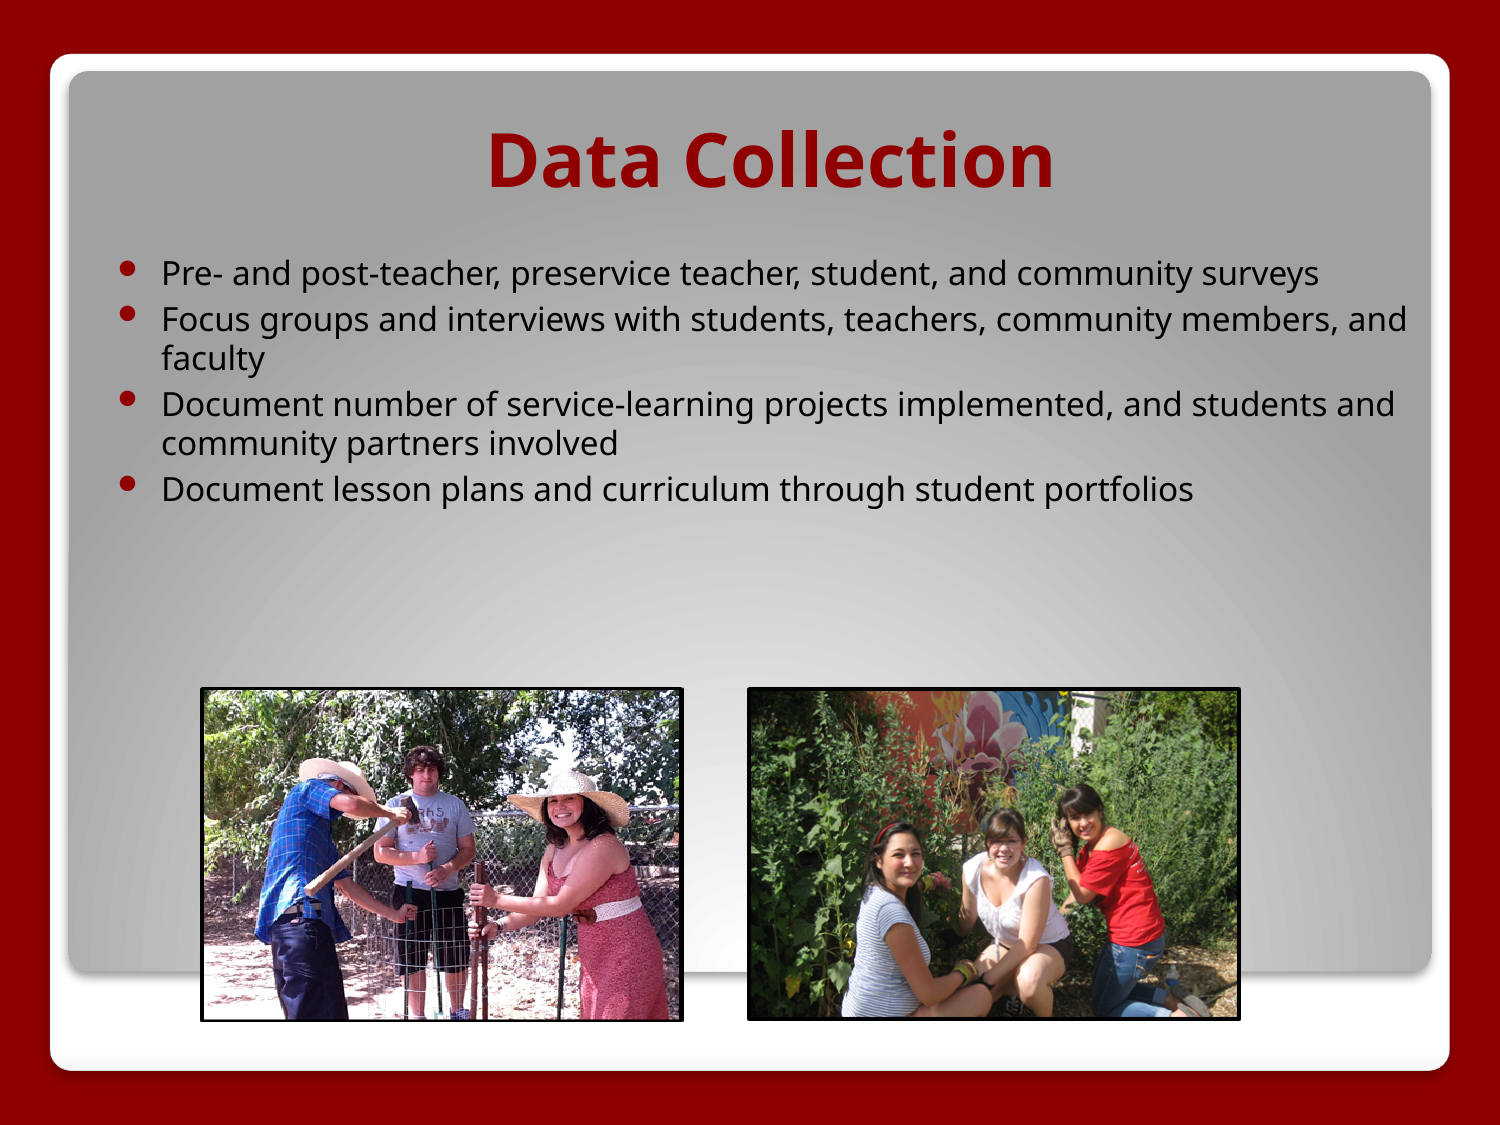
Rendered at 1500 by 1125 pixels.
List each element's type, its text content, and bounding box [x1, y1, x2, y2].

picture [199, 687, 684, 1022]
title Data Collection [99, 37, 1443, 210]
list Pre- and post-teacher, preservice teacher, student, and community surveys Focus groups and interviews with students, teachers, community members, and faculty Document number of service-learning projects implemented, and students and community partners involved Document lesson plans and curriculum through student portfolios [87, 237, 1431, 925]
picture [747, 687, 1242, 1021]
